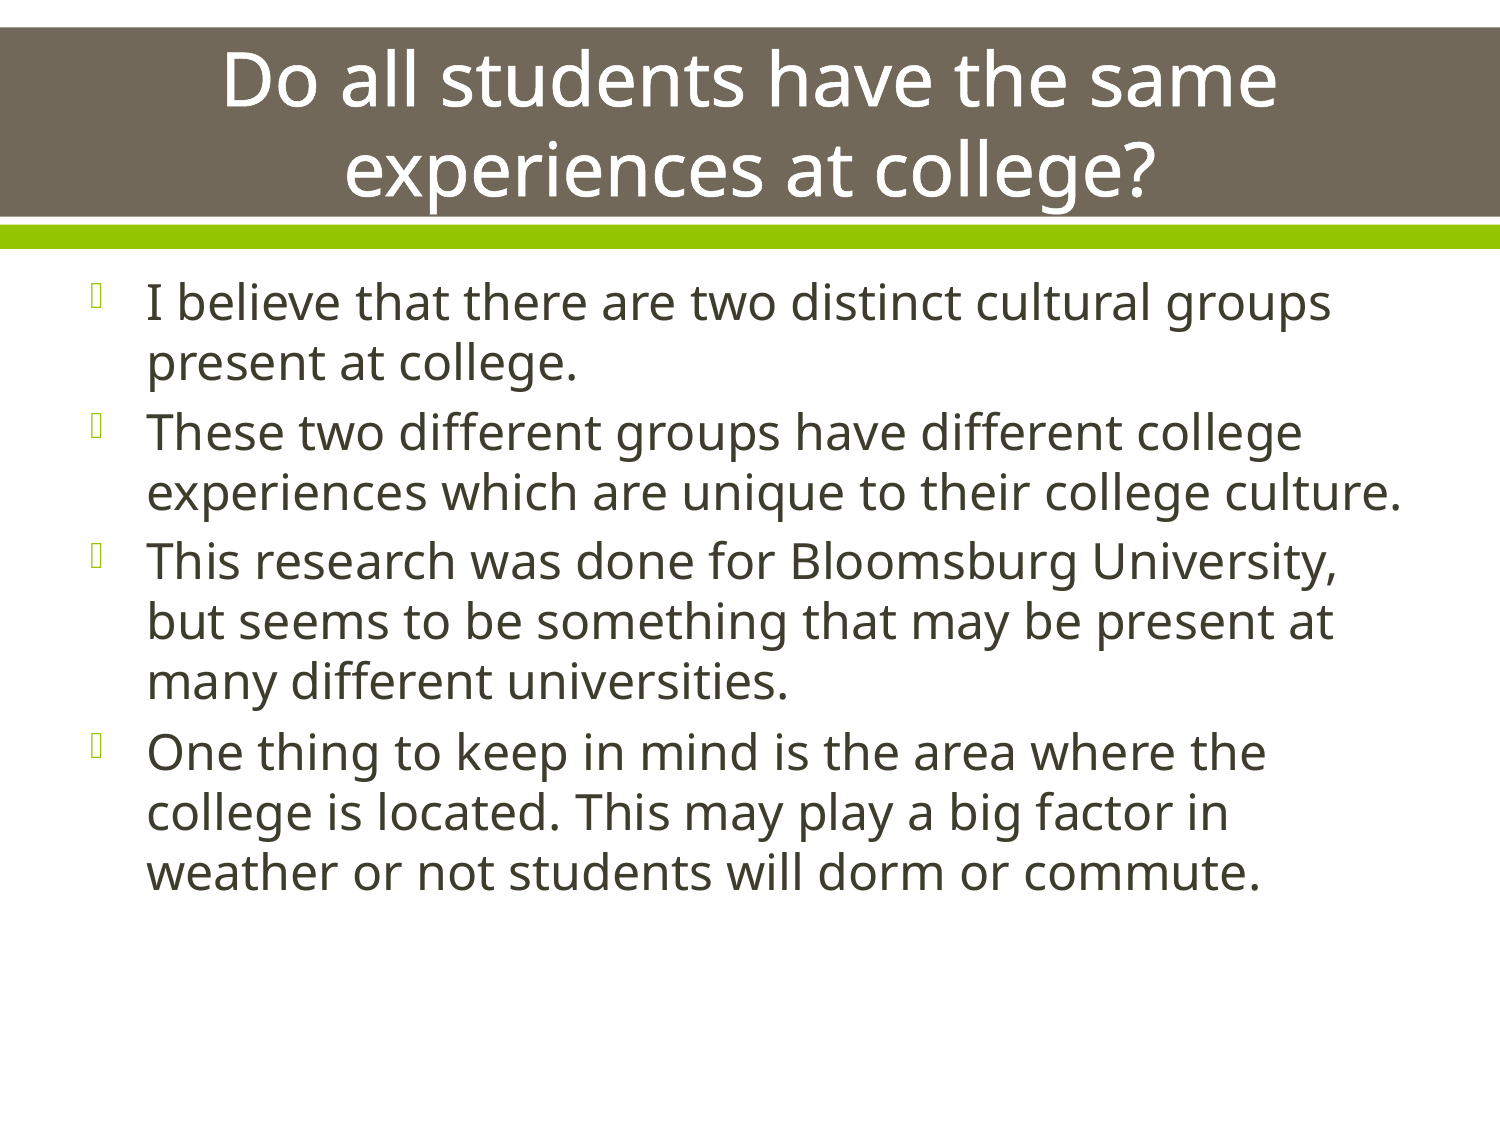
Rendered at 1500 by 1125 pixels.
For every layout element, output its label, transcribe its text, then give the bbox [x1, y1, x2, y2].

list I believe that there are two distinct cultural groups present at college. These two different groups have different college experiences which are unique to their college culture. This research was done for Bloomsburg University, but seems to be something that may be present at many different universities. One thing to keep in mind is the area where the college is located. This may play a big factor in weather or not students will dorm or commute. [75, 262, 1425, 1125]
title Do all students have the same experiences at college? [75, 29, 1425, 213]
